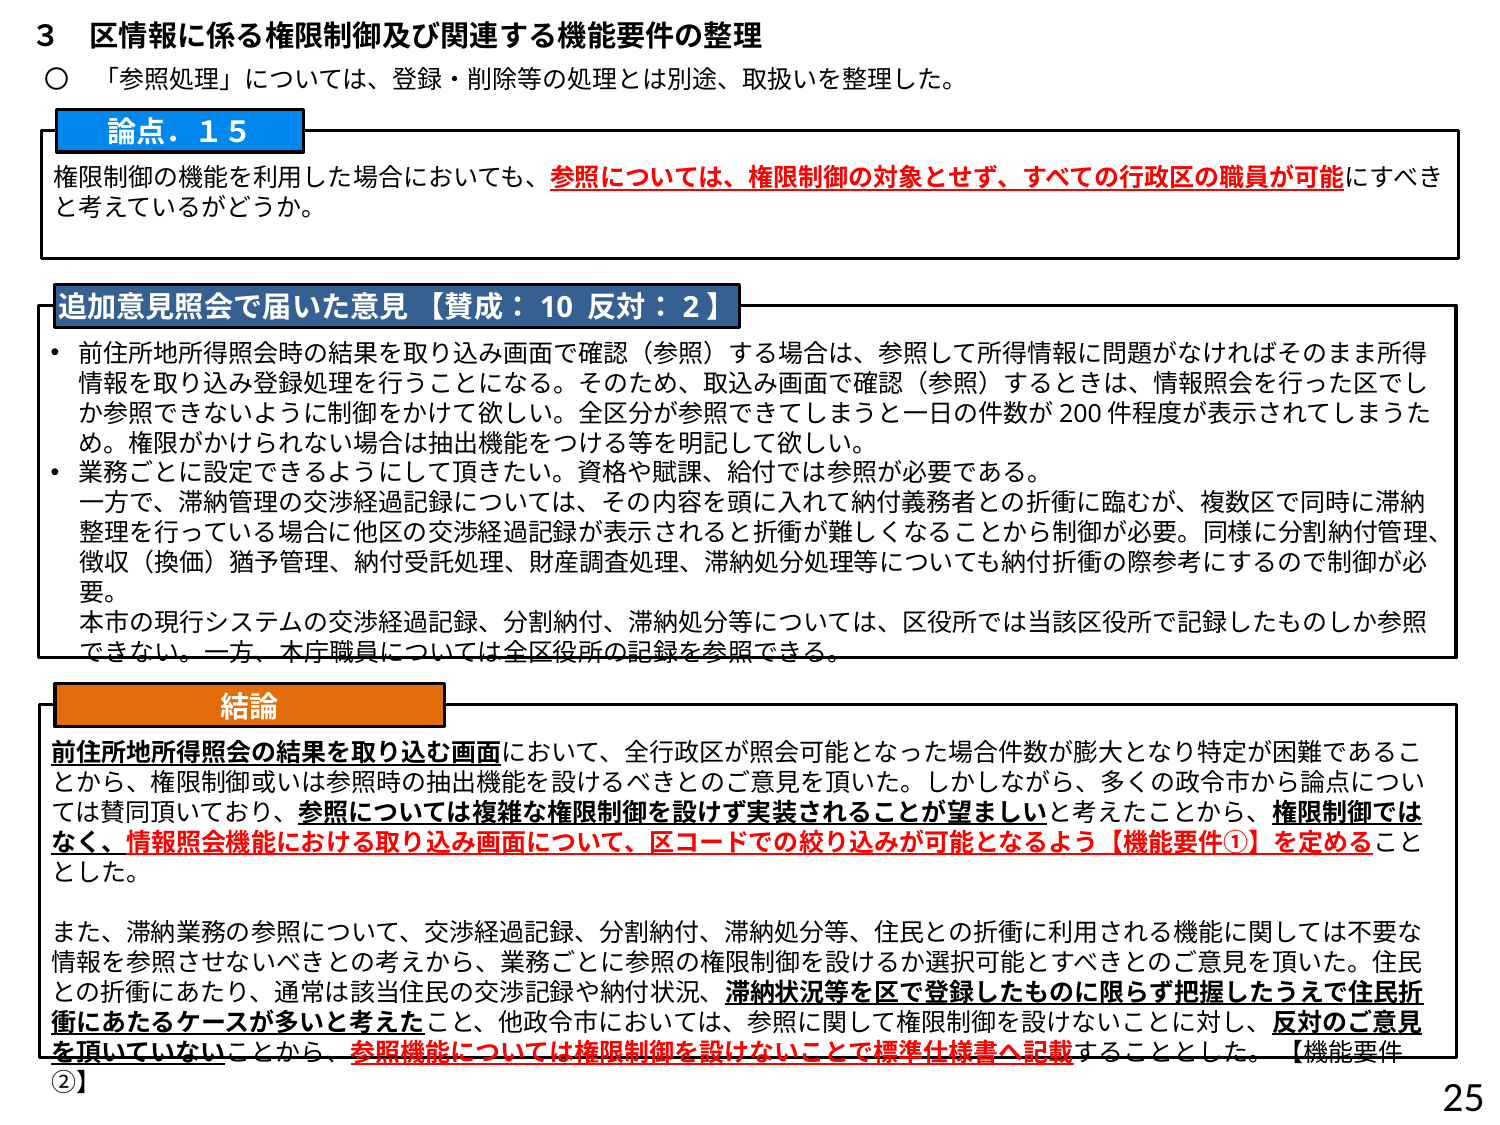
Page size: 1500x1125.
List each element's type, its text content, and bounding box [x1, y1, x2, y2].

text_box 追加意見照会で届いた意見 【賛成：10 反対：2】 [52, 282, 741, 329]
slide_number 24 [1149, 1065, 1500, 1125]
text_box 結論 [53, 682, 447, 729]
text_box 〇 「参照処理」については、登録・削除等の処理とは別途、取扱いを整理した。 [29, 55, 1452, 101]
text_box 前住所地所得照会時の結果を取り込み画面で確認（参照）する場合は、参照して所得情報に問題がなければそのまま所得情報を取り込み登録処理を行うことになる。そのため、取込み画面で確認（参照）するときは、情報照会を行った区でしか参照できないように制御をかけて欲しい。全区分が参照できてしまうと一日の件数が200件程度が表示されてしまうため。権限がかけられない場合は抽出機能をつける等を明記して欲しい。 業務ごとに設定できるようにして頂きたい。資格や賦課、給付では参照が必要である。 一方で、滞納管理の交渉経過記録については、その内容を頭に入れて納付義務者との折衝に臨むが、複数区で同時に滞納整理を行っている場合に他区の交渉経過記録が表示されると折衝が難しくなることから制御が必要。同様に分割納付管理、徴収（換価）猶予管理、納付受託処理、財産調査処理、滞納処分処理等についても納付折衝の際参考にするので制御が必要。 本市の現行システムの交渉経過記録、分割納付、滞納処分等については、区役所では当該区役所で記録したものしか参照できない。一方、本庁職員については全区役所の記録を参照できる。 [38, 305, 1457, 658]
text_box ３ 区情報に係る権限制御及び関連する機能要件の整理 [16, 2, 1440, 49]
text_box 権限制御の機能を利用した場合においても、参照については、権限制御の対象とせず、すべての行政区の職員が可能にすべきと考えているがどうか。 [41, 130, 1459, 259]
text_box 論点．１５ [55, 107, 306, 154]
text_box 前住所地所得照会の結果を取り込む画面において、全行政区が照会可能となった場合件数が膨大となり特定が困難であることから、権限制御或いは参照時の抽出機能を設けるべきとのご意見を頂いた。しかしながら、多くの政令市から論点については賛同頂いており、参照については複雑な権限制御を設けず実装されることが望ましいと考えたことから、権限制御ではなく、情報照会機能における取り込み画面について、区コードでの絞り込みが可能となるよう【機能要件①】を定めることとした。 また、滞納業務の参照について、交渉経過記録、分割納付、滞納処分等、住民との折衝に利用される機能に関しては不要な情報を参照させないべきとの考えから、業務ごとに参照の権限制御を設けるか選択可能とすべきとのご意見を頂いた。住民との折衝にあたり、通常は該当住民の交渉記録や納付状況、滞納状況等を区で登録したものに限らず把握したうえで住民折衝にあたるケースが多いと考えたこと、他政令市においては、参照に関して権限制御を設けないことに対し、反対のご意見を頂いていないことから、参照機能については権限制御を設けないことで標準仕様書へ記載することとした。 【機能要件②】 [39, 704, 1457, 1058]
